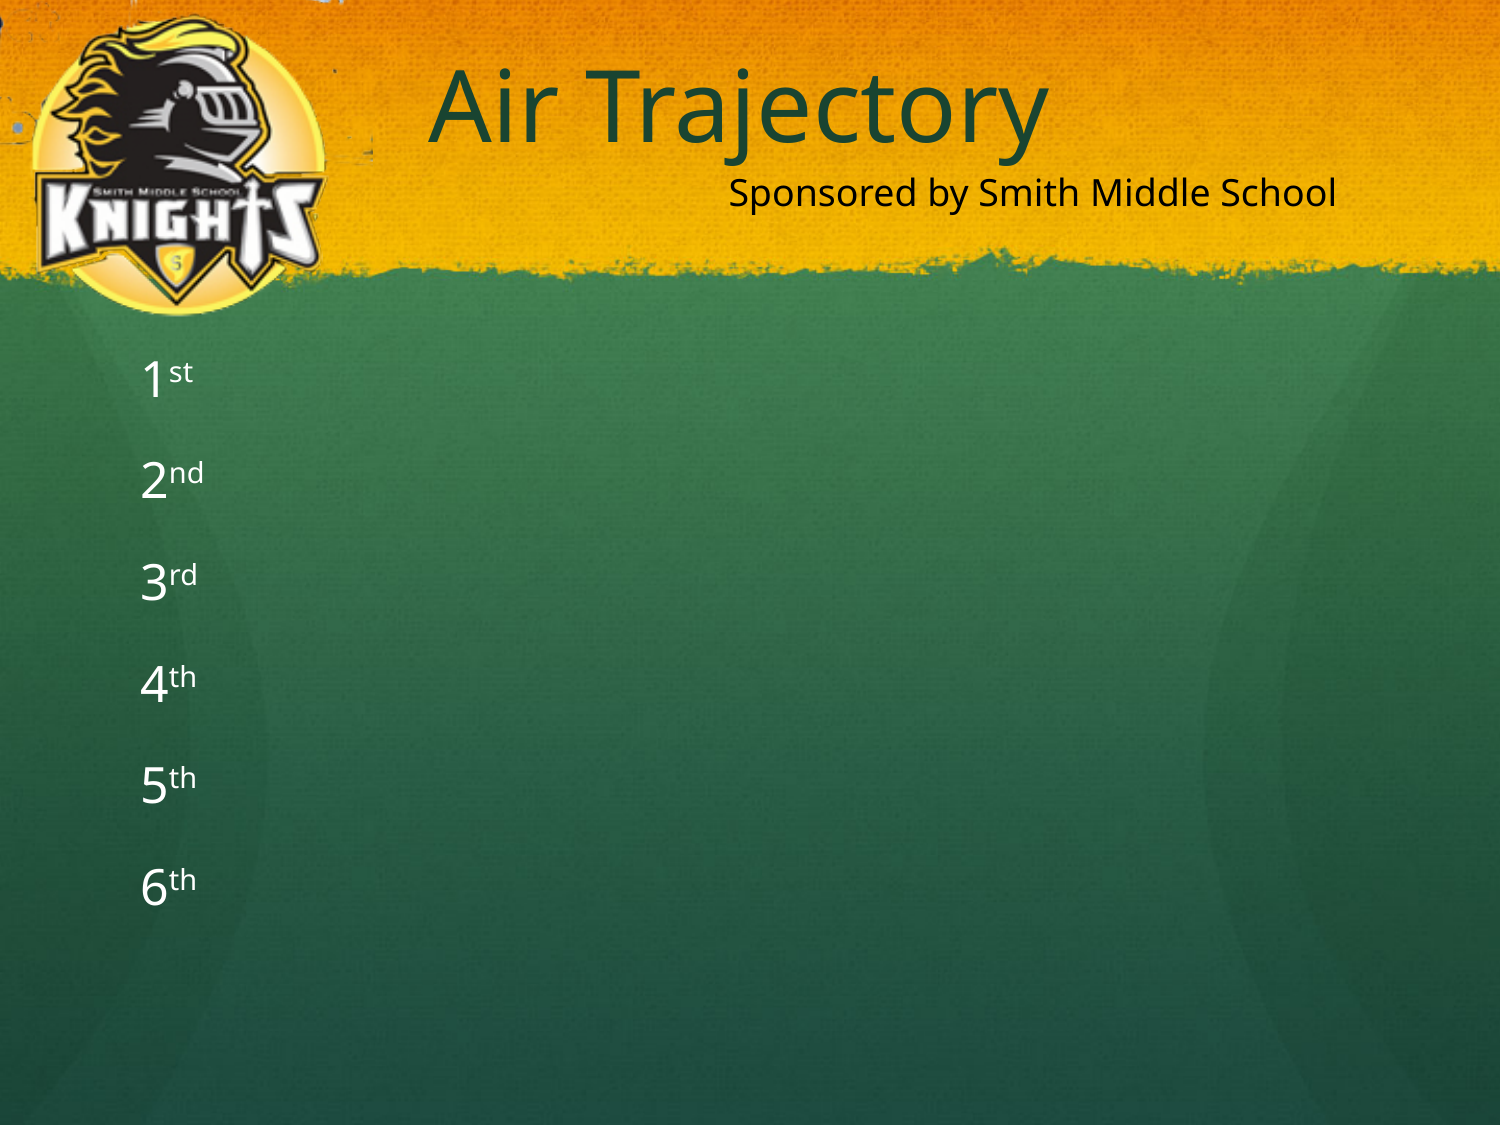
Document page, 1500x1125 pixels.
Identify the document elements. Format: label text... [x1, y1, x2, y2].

list 1st 2nd 3rd 4th 5th 6th [125, 339, 1375, 1026]
title Air Trajectory [402, 13, 1353, 193]
text_box Sponsored by Smith Middle School [695, 161, 1353, 222]
picture [0, 0, 1500, 1125]
